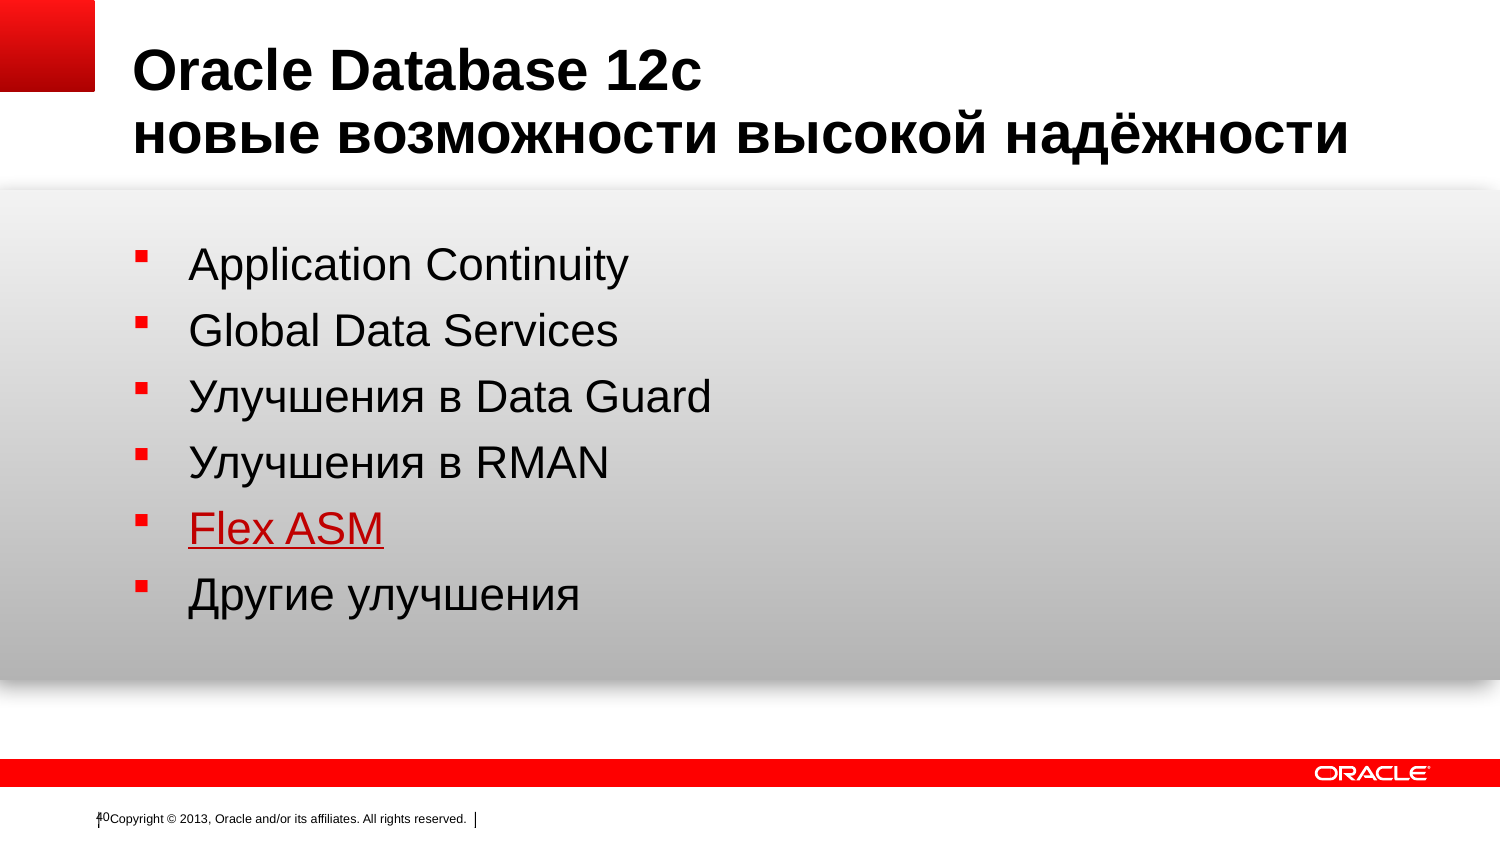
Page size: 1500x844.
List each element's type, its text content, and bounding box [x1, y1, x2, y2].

title Oracle Database 12c новые возможности высокой надёжности [132, 40, 1461, 166]
picture [0, 759, 1500, 787]
list Application Continuity Global Data Services Улучшения в Data Guard Улучшения в RMAN Flex ASM Другие улучшения [132, 223, 1407, 688]
